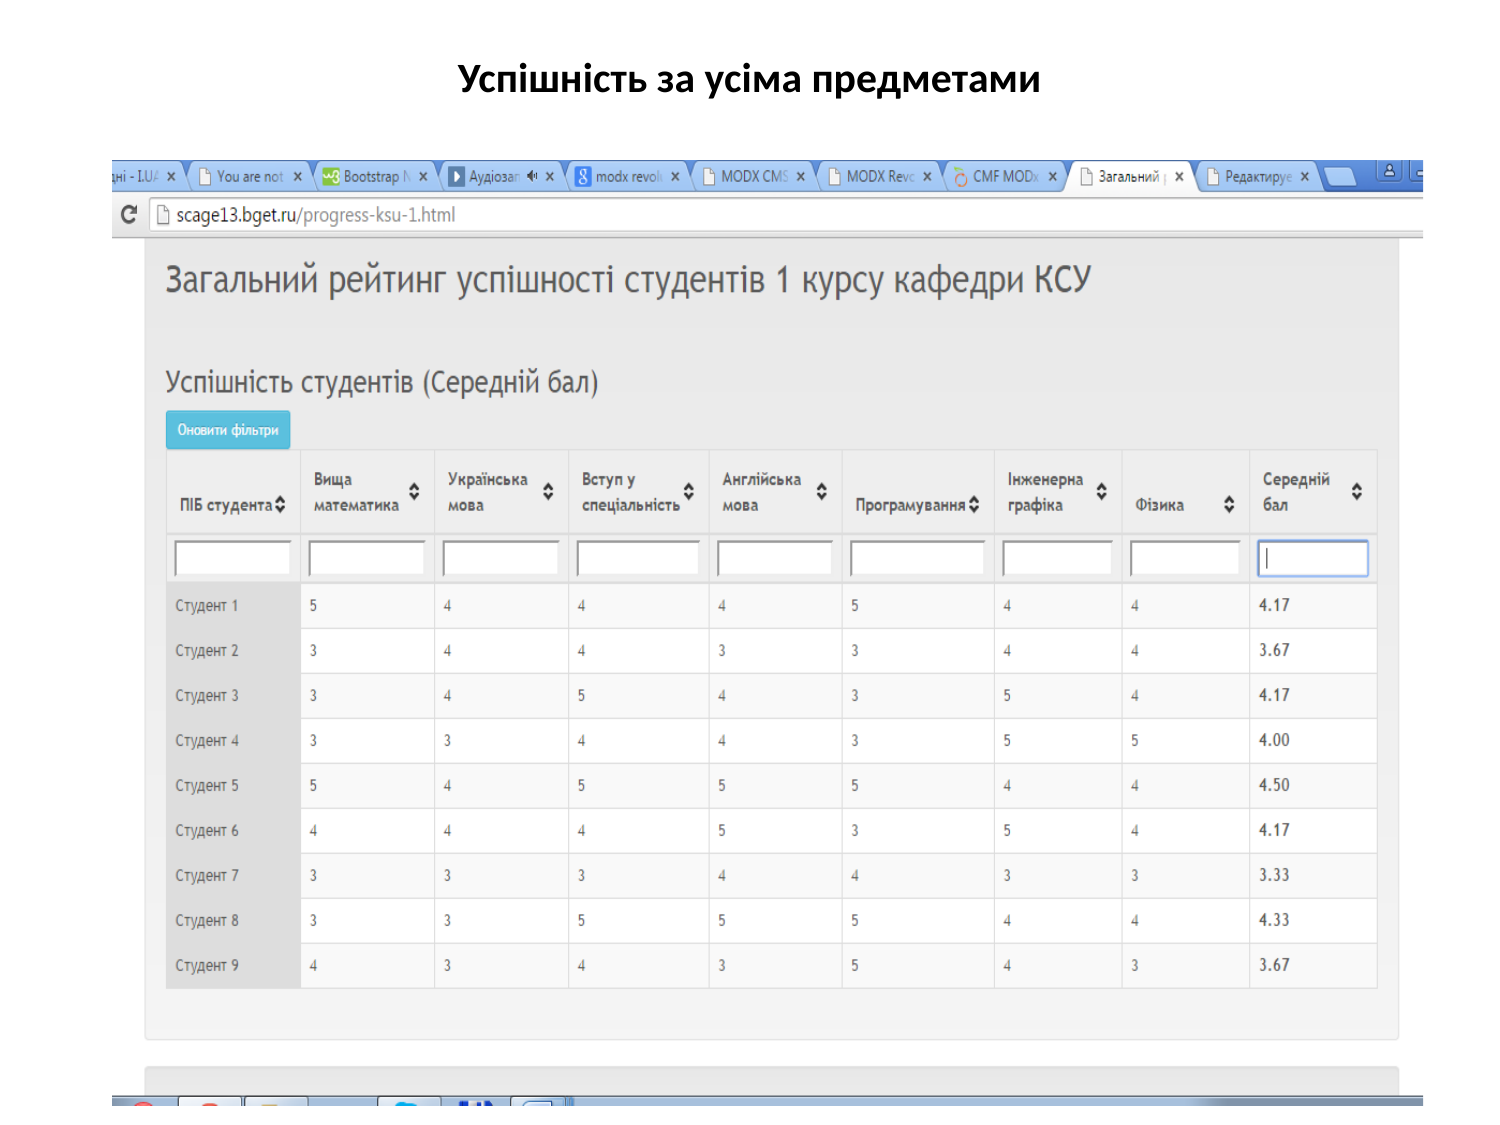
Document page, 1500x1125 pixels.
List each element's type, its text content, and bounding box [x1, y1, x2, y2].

picture [111, 160, 1424, 1107]
list Успішність за усіма предметами [75, 42, 1425, 1005]
